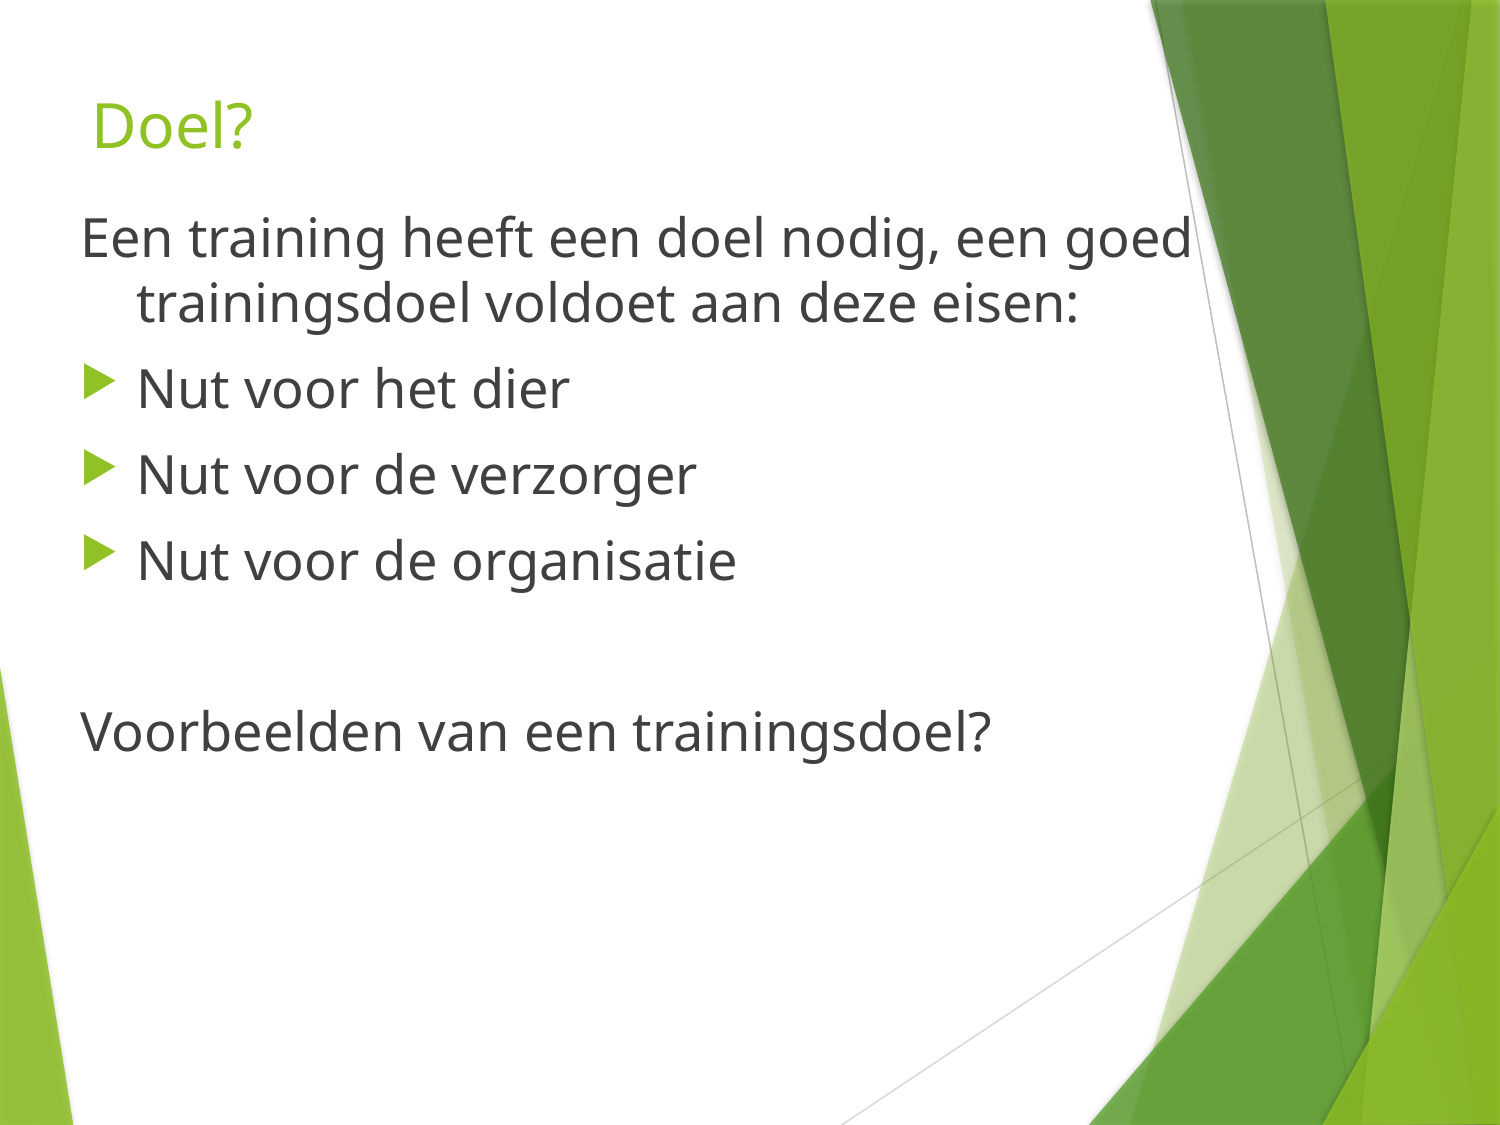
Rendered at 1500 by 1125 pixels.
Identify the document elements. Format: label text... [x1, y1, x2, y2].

list Een training heeft een doel nodig, een goed trainingsdoel voldoet aan deze eisen: Nut voor het dier Nut voor de verzorger Nut voor de organisatie Voorbeelden van een trainingsdoel? [64, 196, 1415, 939]
title Doel? [76, 78, 1427, 208]
